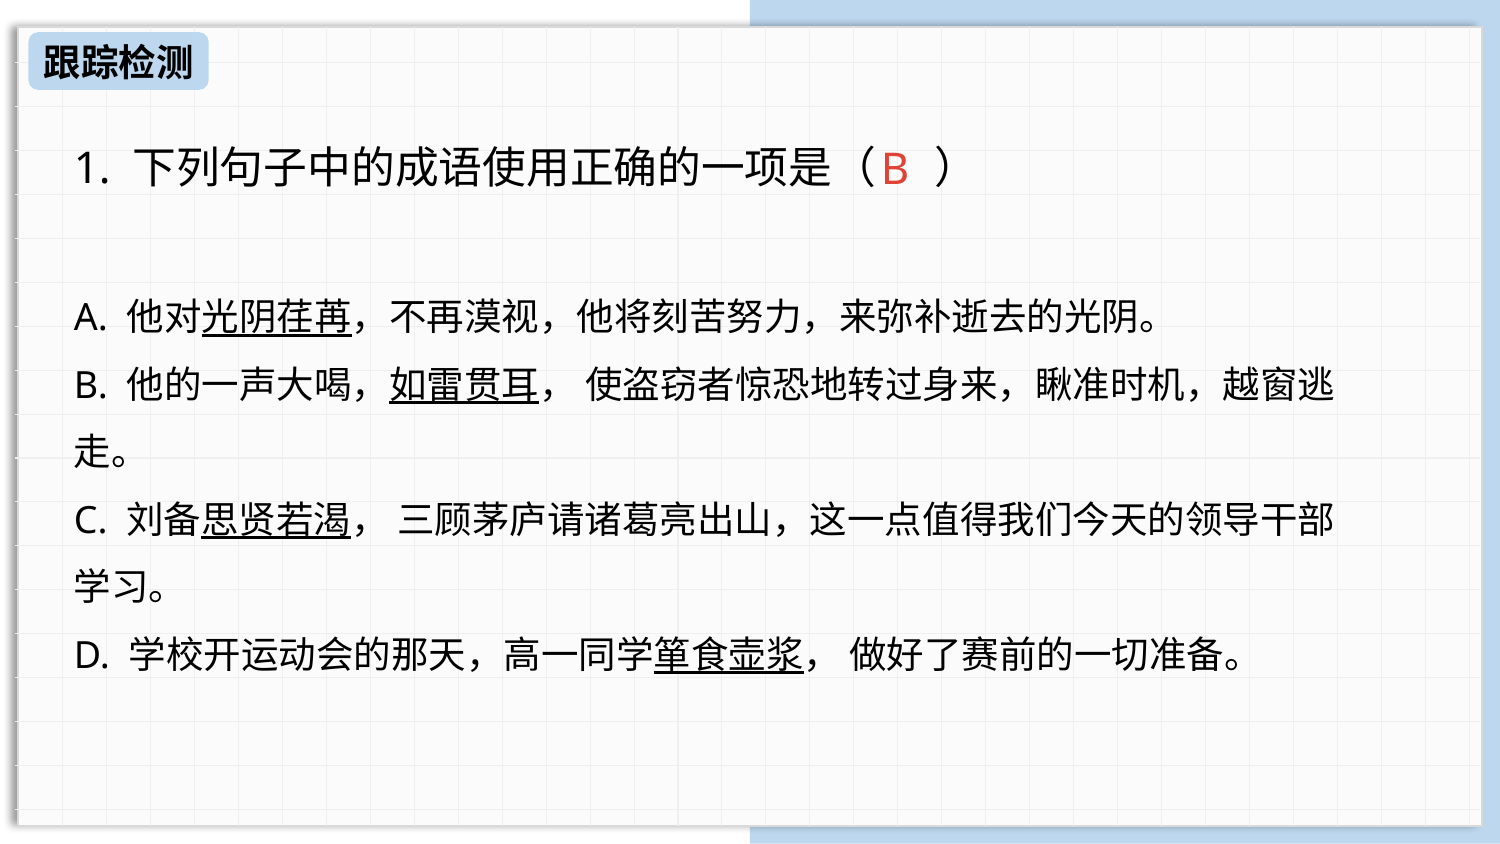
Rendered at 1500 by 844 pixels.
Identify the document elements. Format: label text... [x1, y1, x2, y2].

text_box 跟踪检测 [27, 31, 210, 91]
text_box B [869, 134, 996, 199]
text_box 1. 下列句子中的成语使用正确的一项是（ ） A. 他对光阴荏苒，不再漠视，他将刻苦努力，来弥补逝去的光阴。 B. 他的一声大喝，如雷贯耳， 使盗窃者惊恐地转过身来，瞅准时机，越窗逃走。 C. 刘备思贤若渴， 三顾茅庐请诸葛亮出山，这一点值得我们今天的领导干部学习。 D. 学校开运动会的那天，高一同学箪食壶浆， 做好了赛前的一切准备。 [62, 107, 1373, 682]
